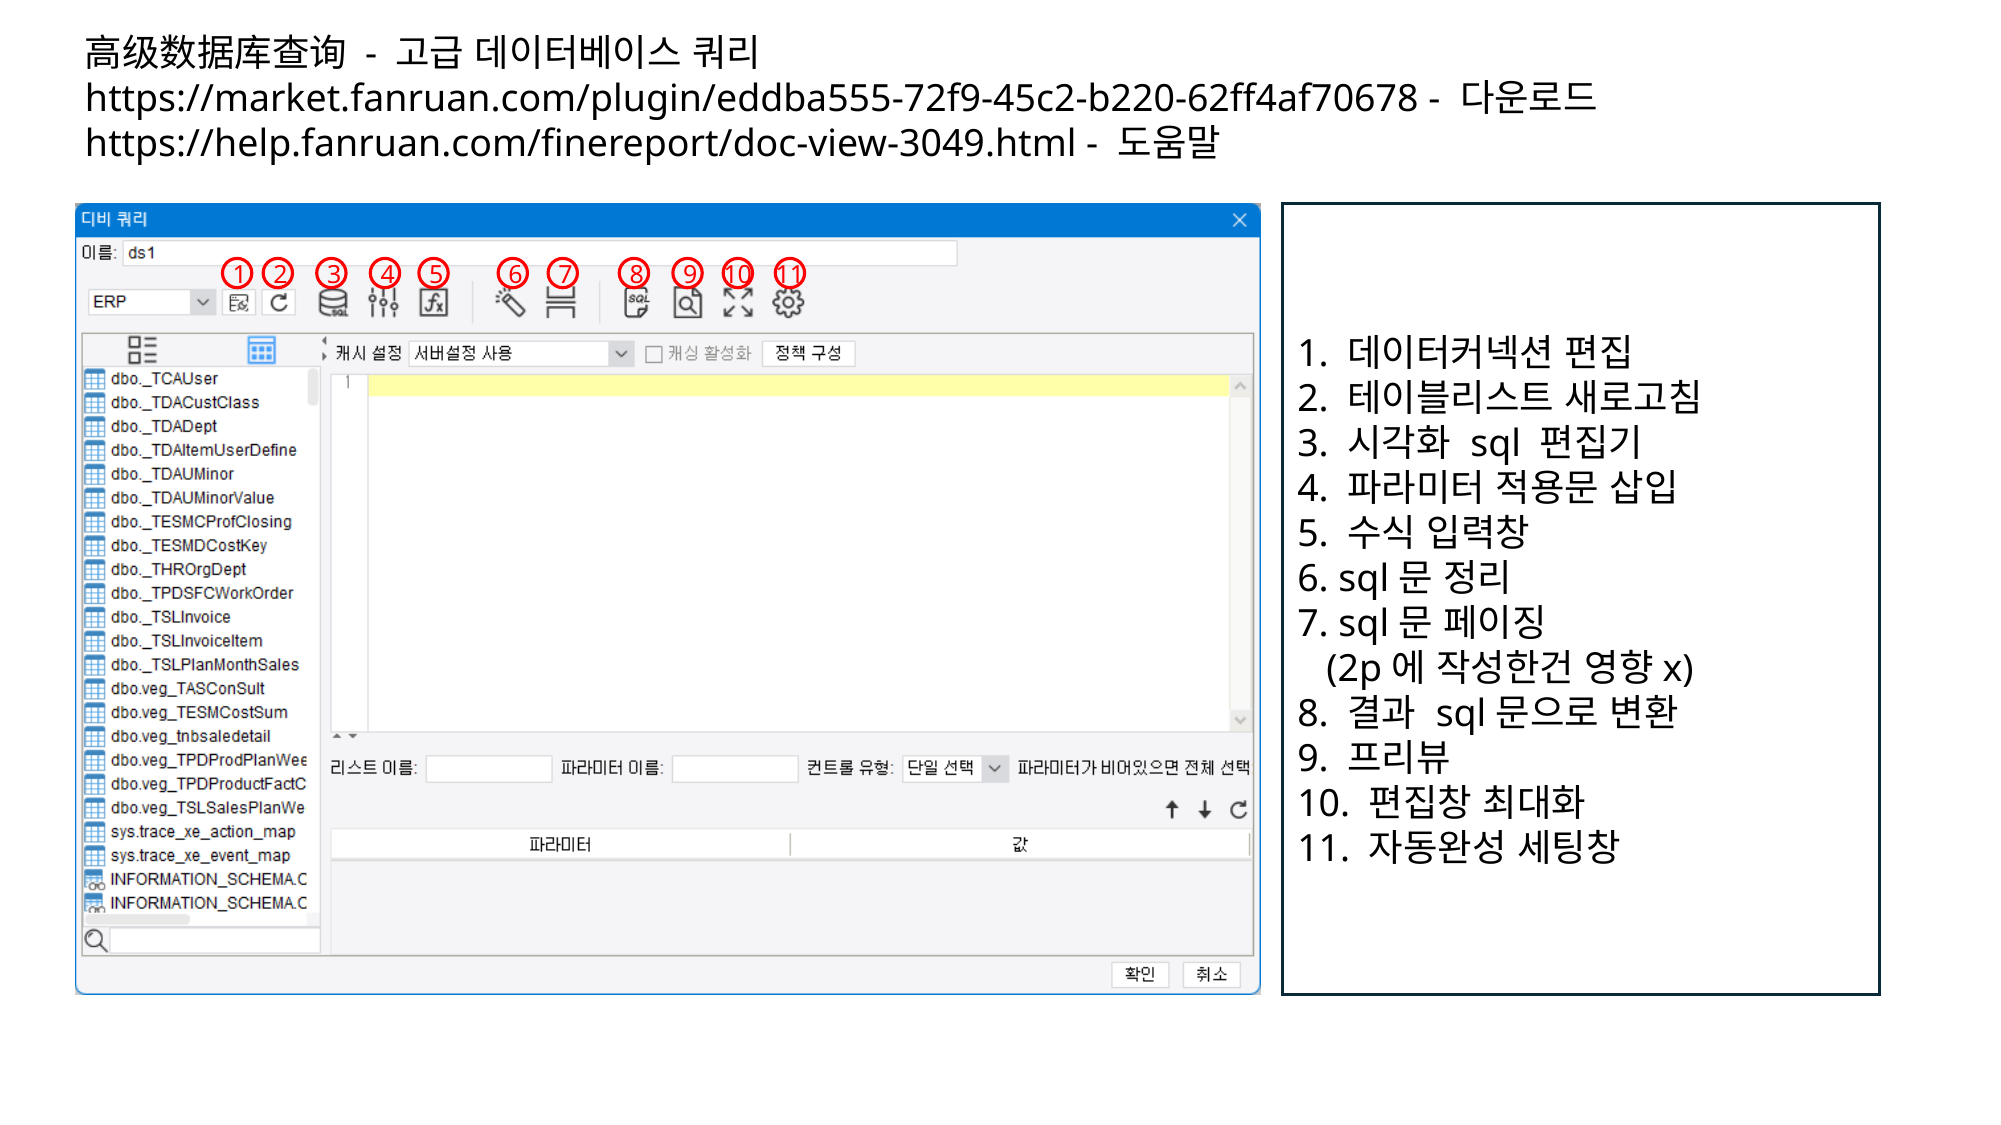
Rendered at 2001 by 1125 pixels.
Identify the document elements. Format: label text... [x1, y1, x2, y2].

picture [74, 202, 1261, 995]
text_box 高级数据库查询 - 고급 데이터베이스 쿼리 https://market.fanruan.com/plugin/eddba555-72f9-45c2-b220-62ff4af70678 - 다운로드 https://help.fanruan.com/finereport/doc-view-3049.html - 도움말 [69, 51, 1721, 187]
text_box 1. 데이터커넥션 편집 2. 테이블리스트 새로고침 3. 시각화 sql 편집기 4. 파라미터 적용문 삽입 5. 수식 입력창 6. sql문 정리 7. sql문 페이징 (2p에 작성한건 영향x) 8. 결과 sql문으로 변환 9. 프리뷰 10. 편집창 최대화 11. 자동완성 세팅창 [1281, 202, 1881, 996]
